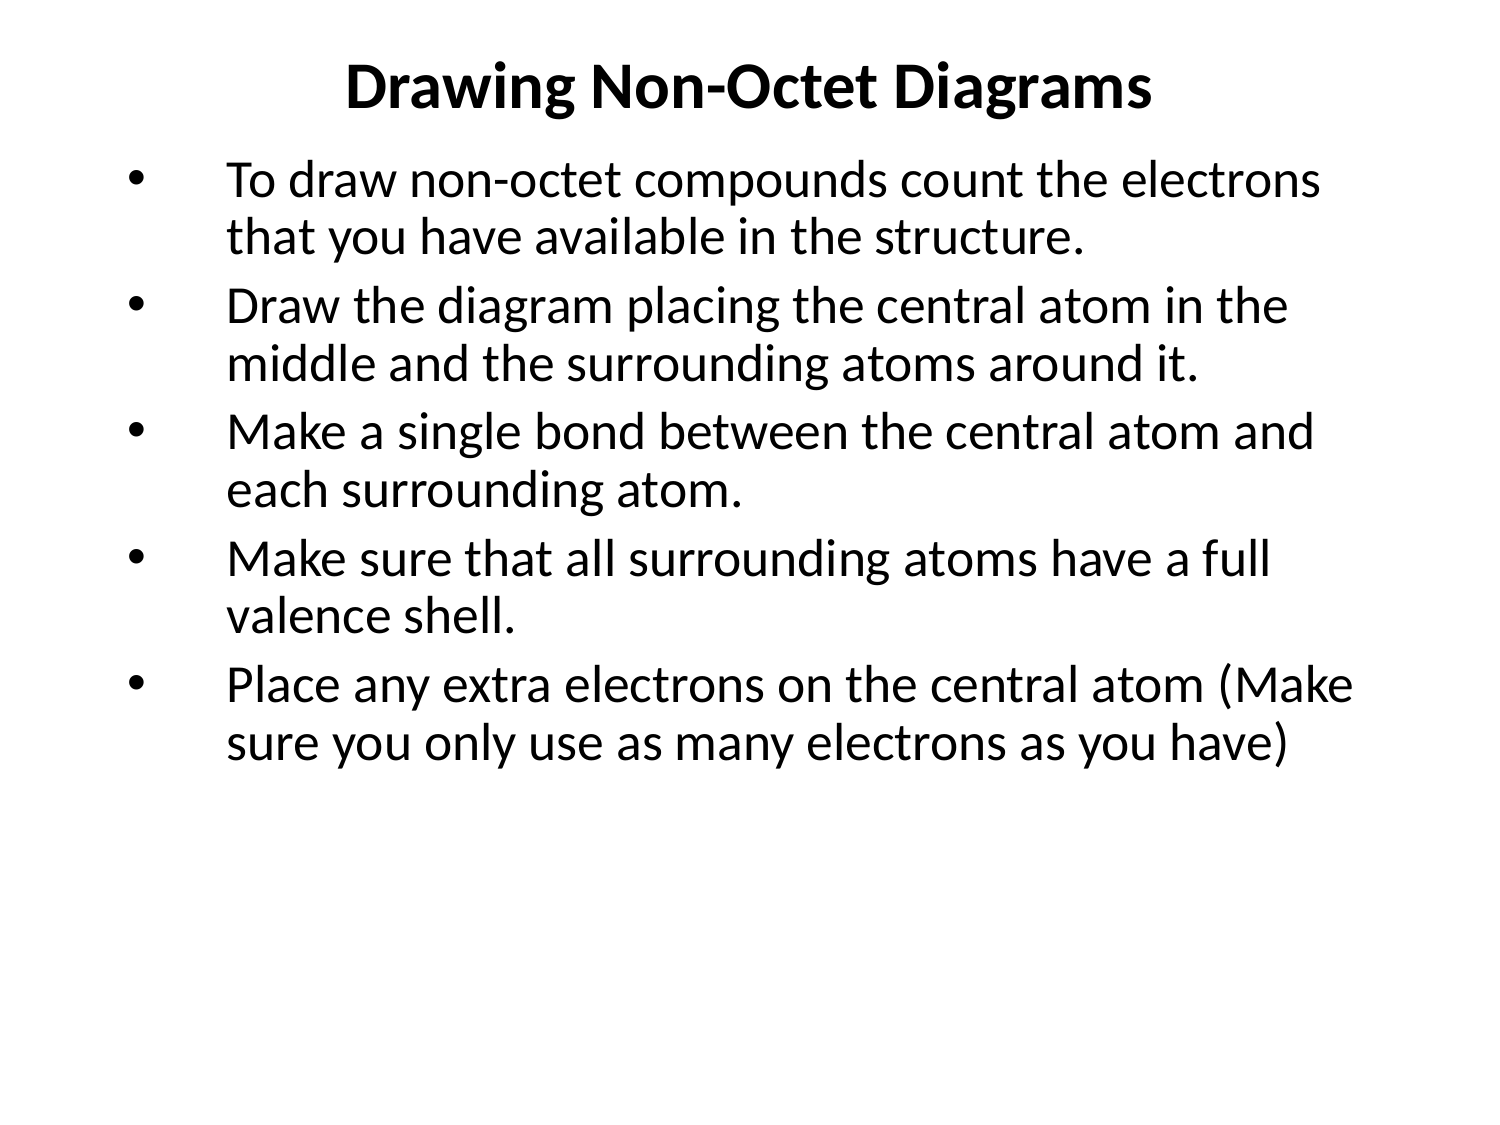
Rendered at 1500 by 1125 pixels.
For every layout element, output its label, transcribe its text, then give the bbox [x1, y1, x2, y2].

title Drawing Non-Octet Diagrams [112, 37, 1388, 126]
list To draw non-octet compounds count the electrons that you have available in the structure. Draw the diagram placing the central atom in the middle and the surrounding atoms around it. Make a single bond between the central atom and each surrounding atom. Make sure that all surrounding atoms have a full valence shell. Place any extra electrons on the central atom (Make sure you only use as many electrons as you have) [112, 143, 1388, 894]
